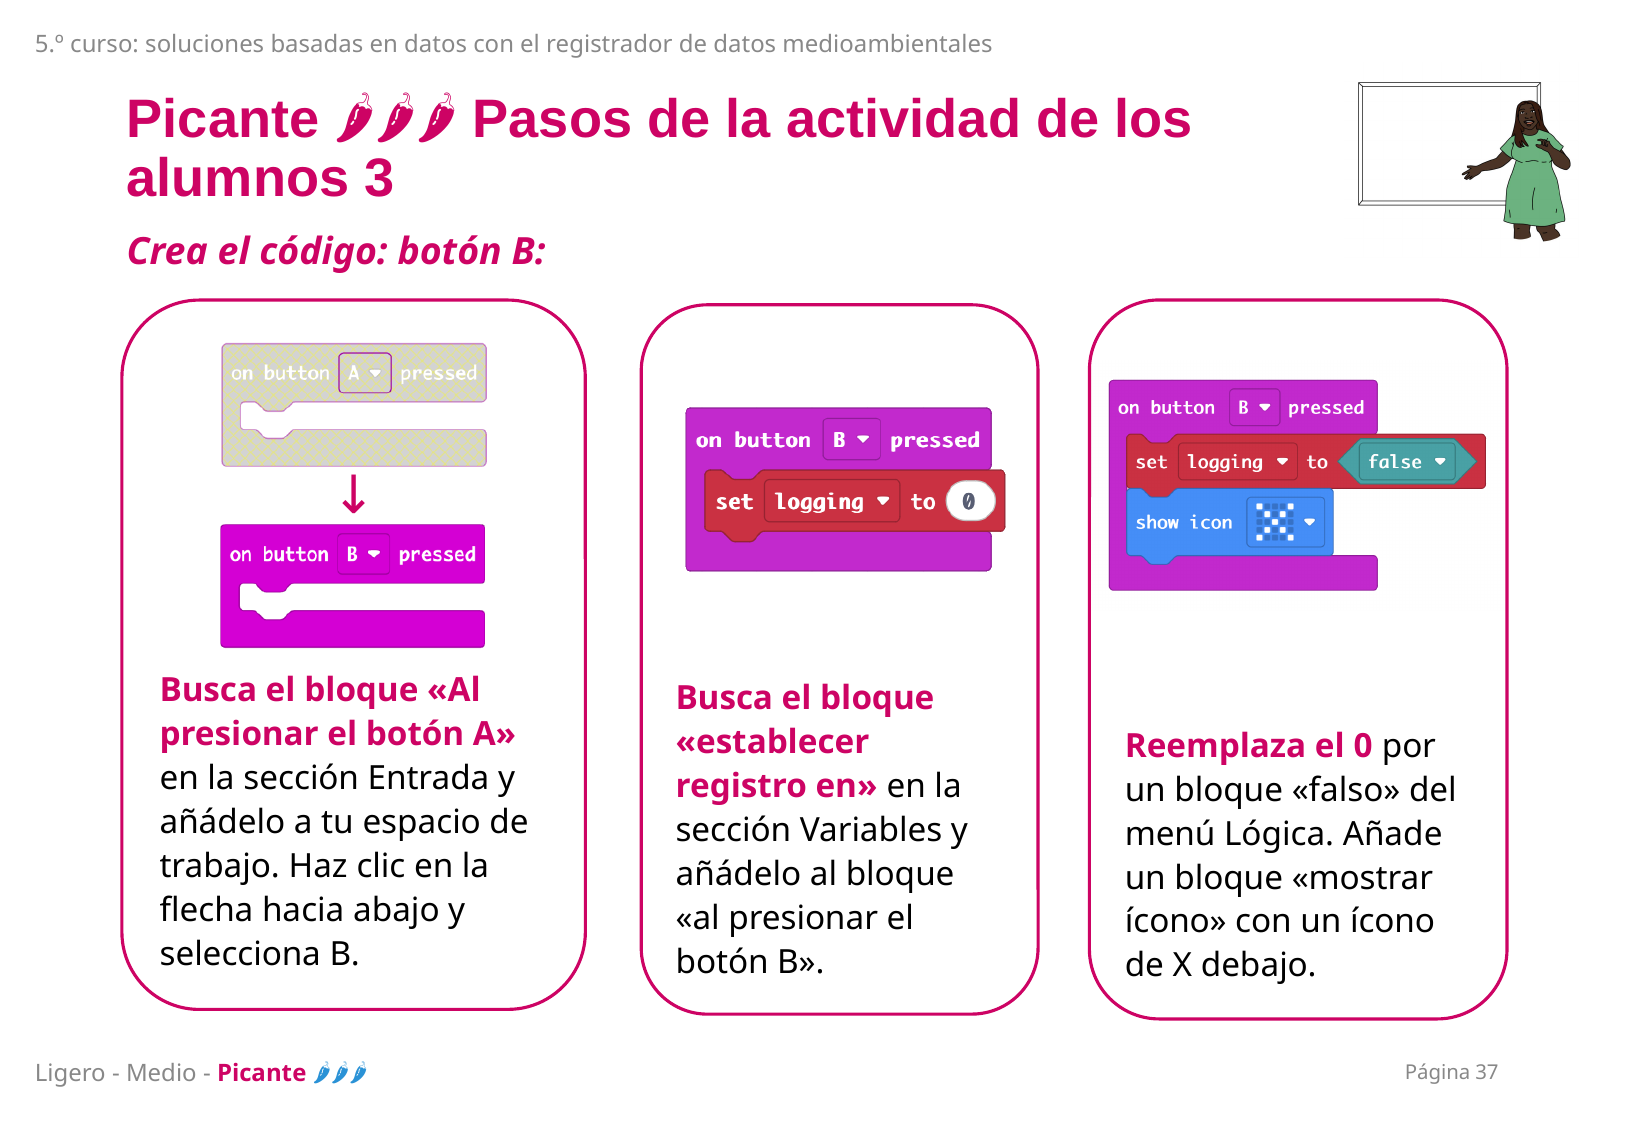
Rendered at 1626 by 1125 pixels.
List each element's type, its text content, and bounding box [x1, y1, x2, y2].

text_box Ligero - Medio - Picante 🌶️🌶️🌶️ [19, 1042, 623, 1103]
text_box Crea el código: botón B: [111, 207, 732, 288]
text_box Busca el bloque «establecer registro en» en la sección Variables y añádelo al bloque «al presionar el botón B». [641, 304, 1039, 1015]
picture [1343, 62, 1579, 258]
title Picante 🌶️🌶️🌶️ Pasos de la actividad de los alumnos 3 [111, 74, 1338, 225]
picture [208, 331, 500, 478]
text_box Busca el bloque «Al presionar el botón A» en la sección Entrada y añádelo a tu espacio de trabajo. Haz clic en la flecha hacia abajo y selecciona B. [121, 300, 586, 1010]
text_box ↓ [314, 486, 394, 510]
text_box Reemplaza el 0 por un bloque «falso» del menú Lógica. Añade un bloque «mostrar ícono» con un ícono de X debajo. [1090, 299, 1507, 358]
text_box Reemplaza el 0 por un bloque «falso» del menú Lógica. Añade un bloque «mostrar ícono» con un ícono de X debajo. [1089, 617, 1508, 1019]
picture [651, 383, 1039, 603]
picture [1089, 360, 1508, 611]
picture [208, 512, 500, 659]
slide_number Página 37 [1147, 1042, 1514, 1103]
